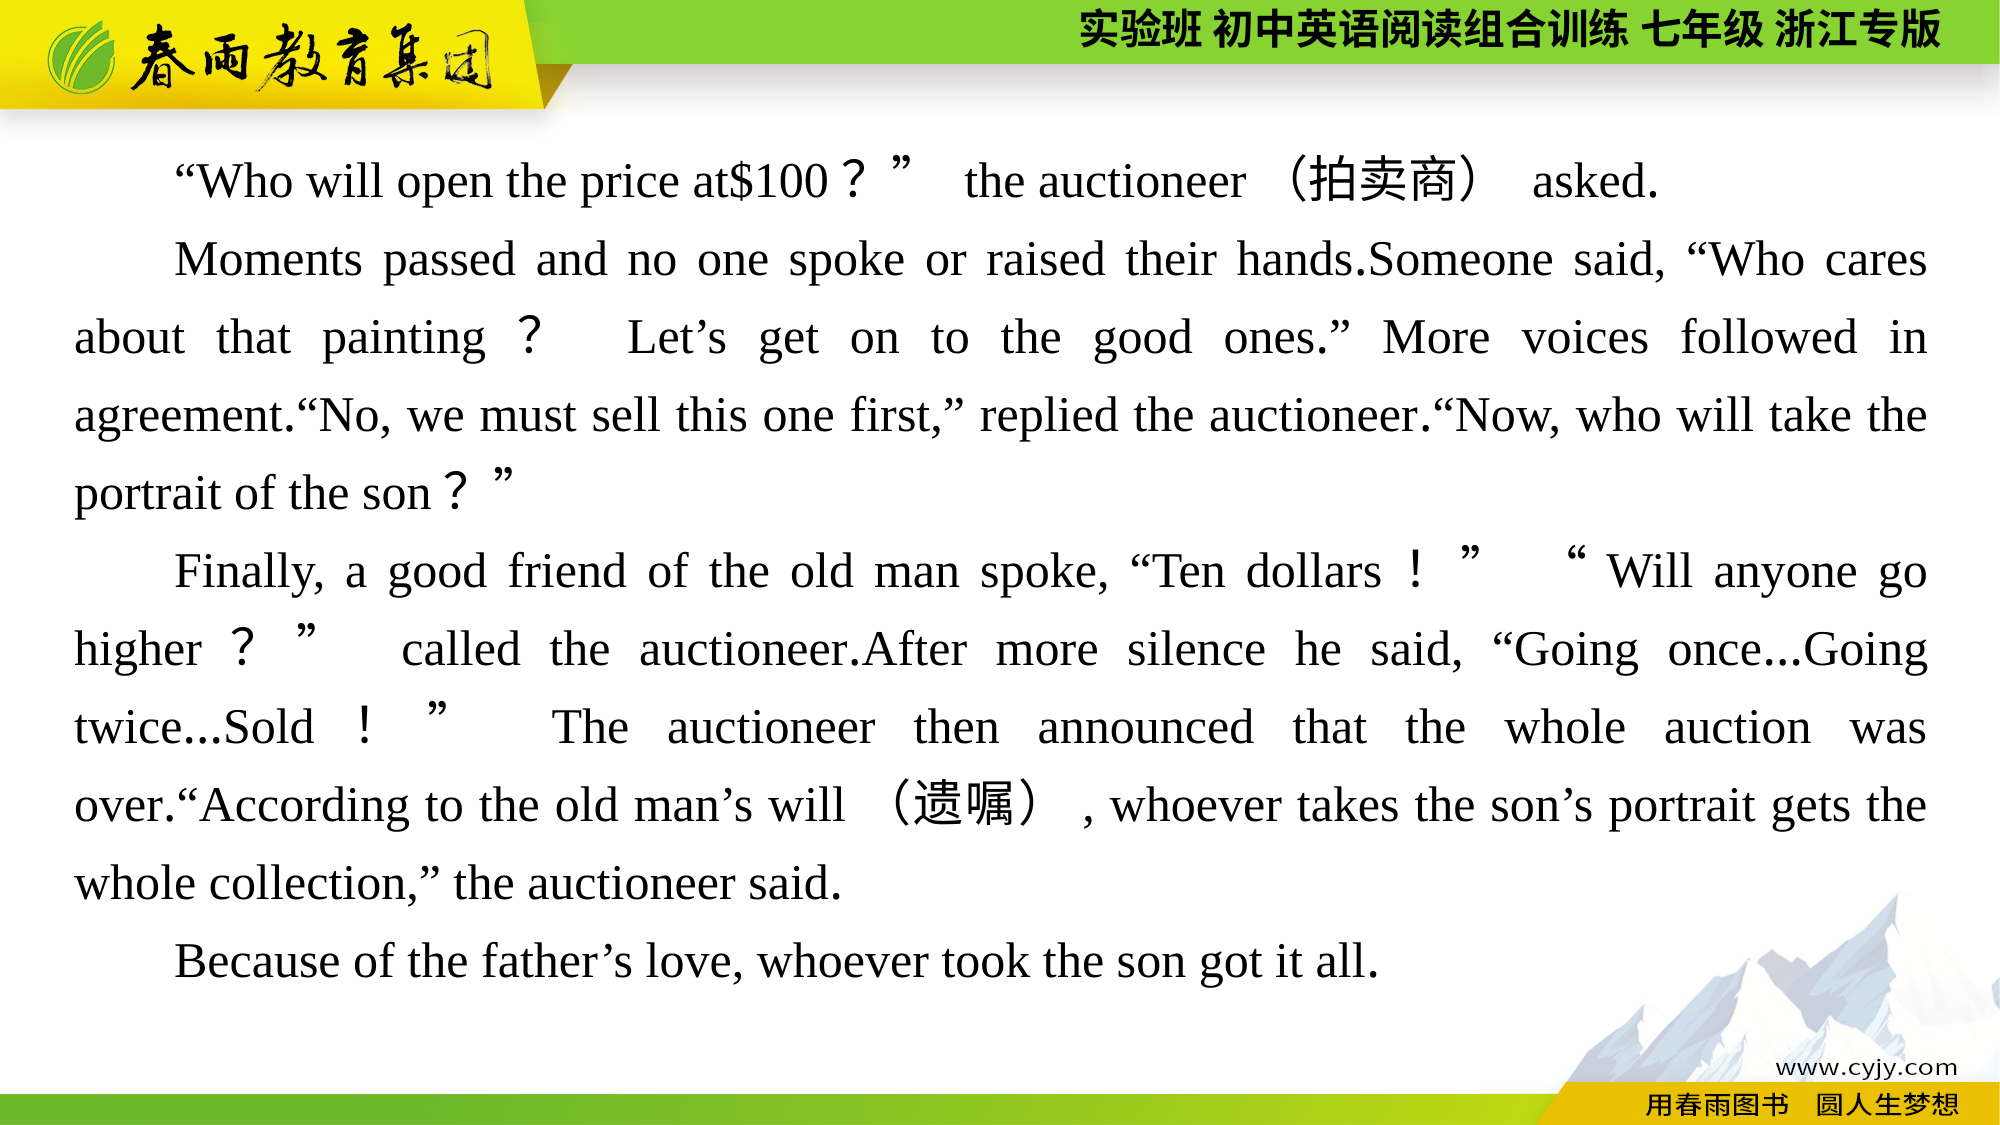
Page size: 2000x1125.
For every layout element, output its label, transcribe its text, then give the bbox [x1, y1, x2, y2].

list “Who will open the price at$100？” the auctioneer（拍卖商） asked. Moments passed and no one spoke or raised their hands.Someone said, “Who cares about that painting？ Let’s get on to the good ones.” More voices followed in agreement.“No, we must sell this one first,” replied the auctioneer.“Now, who will take the portrait of the son？” Finally, a good friend of the old man spoke, “Ten dollars！” “Will anyone go higher？” called the auctioneer.After more silence he said, “Going once...Going twice...Sold！” The auctioneer then announced that the whole auction was over.“According to the old man’s will（遗嘱）, whoever takes the son’s portrait gets the whole collection,” the auctioneer said. Because of the father’s love, whoever took the son got it all. [59, 122, 1944, 996]
picture [0, 0, 2000, 1125]
